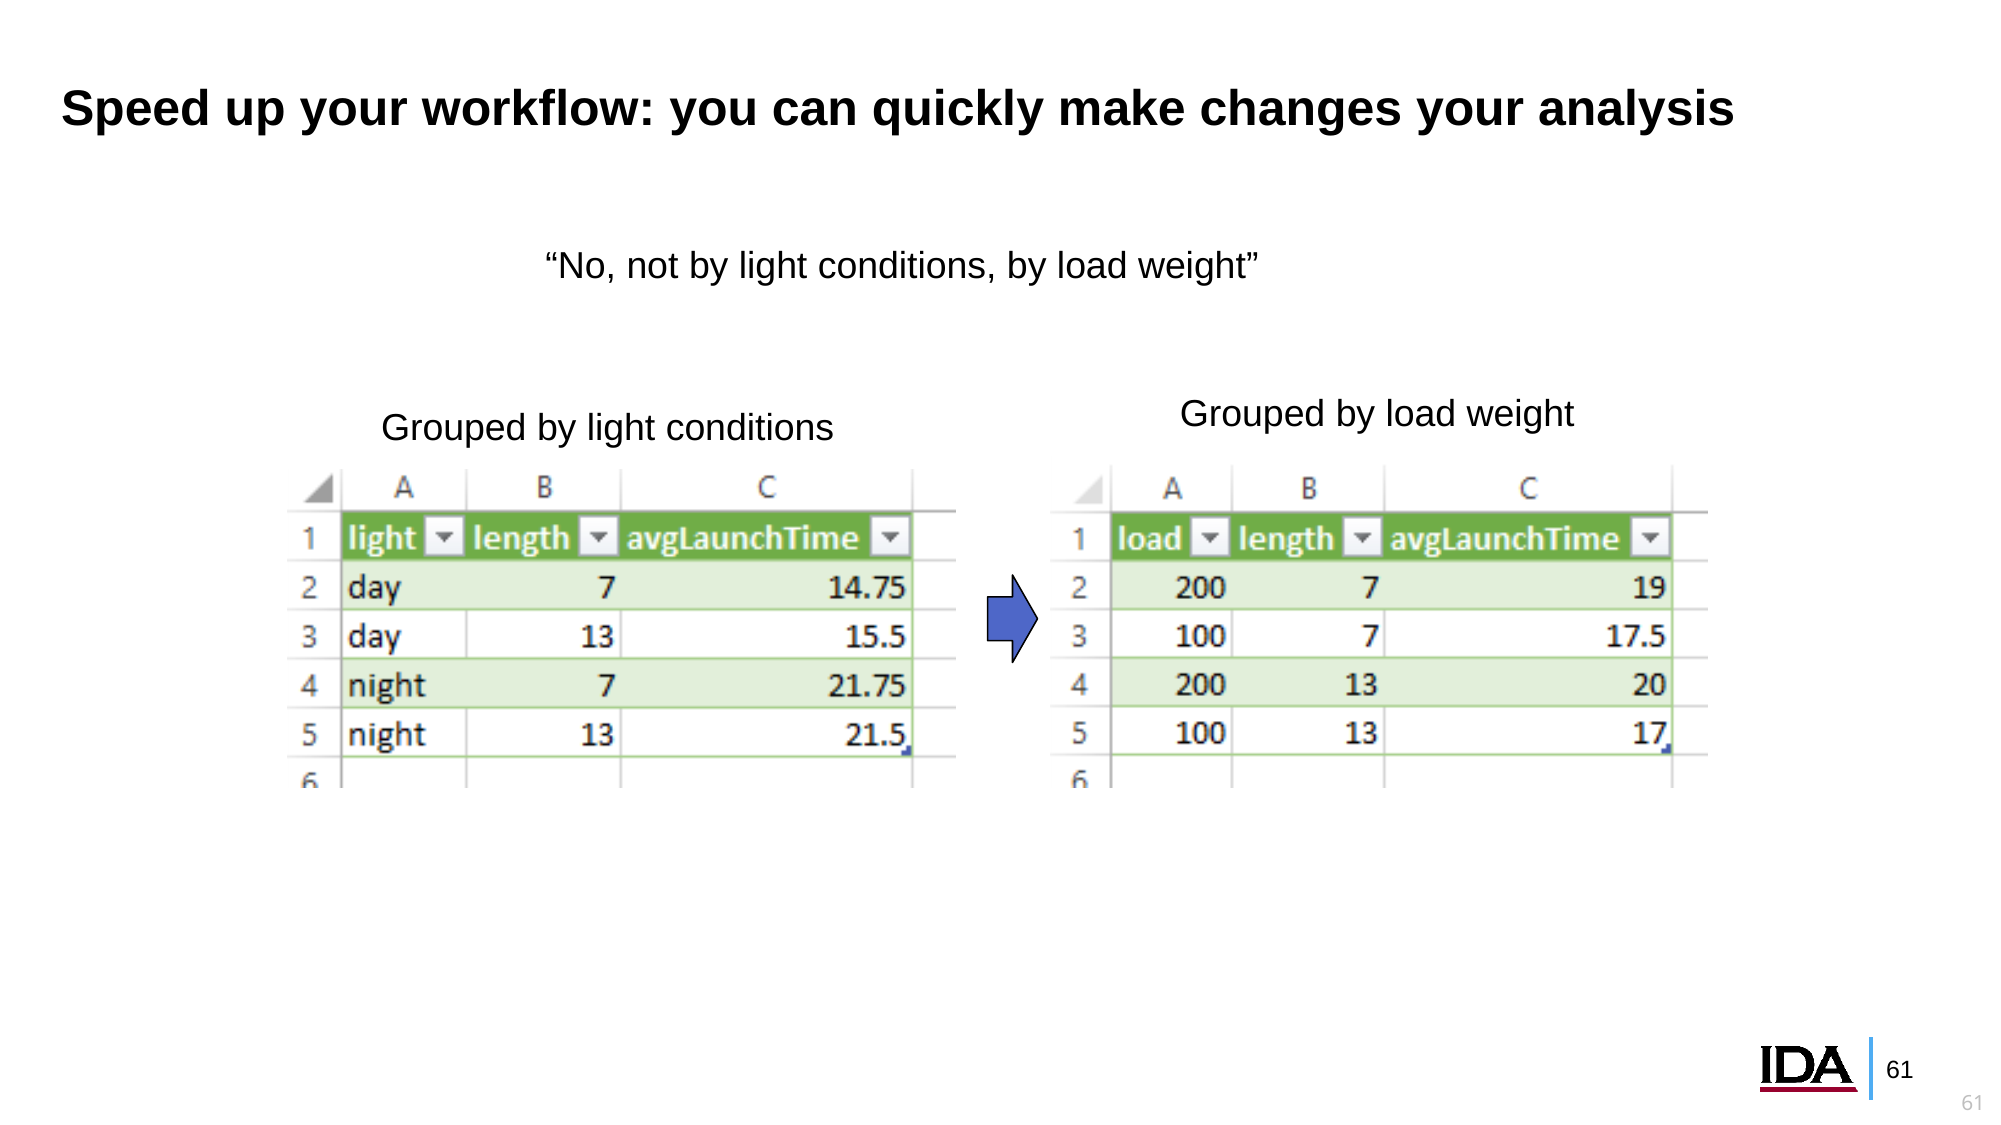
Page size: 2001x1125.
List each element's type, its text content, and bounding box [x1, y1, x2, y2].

text_box “No, not by light conditions, by load weight” [530, 233, 1274, 294]
text_box Grouped by light conditions [366, 395, 850, 456]
text_box [987, 574, 1038, 663]
picture [1049, 456, 1708, 788]
text_box Grouped by load weight [1165, 381, 1590, 442]
slide_number 60 [1866, 1065, 2000, 1125]
title Speed up your workflow: you can quickly make changes your analysis [45, 26, 1957, 184]
picture [1760, 1046, 1858, 1092]
picture [287, 469, 956, 788]
